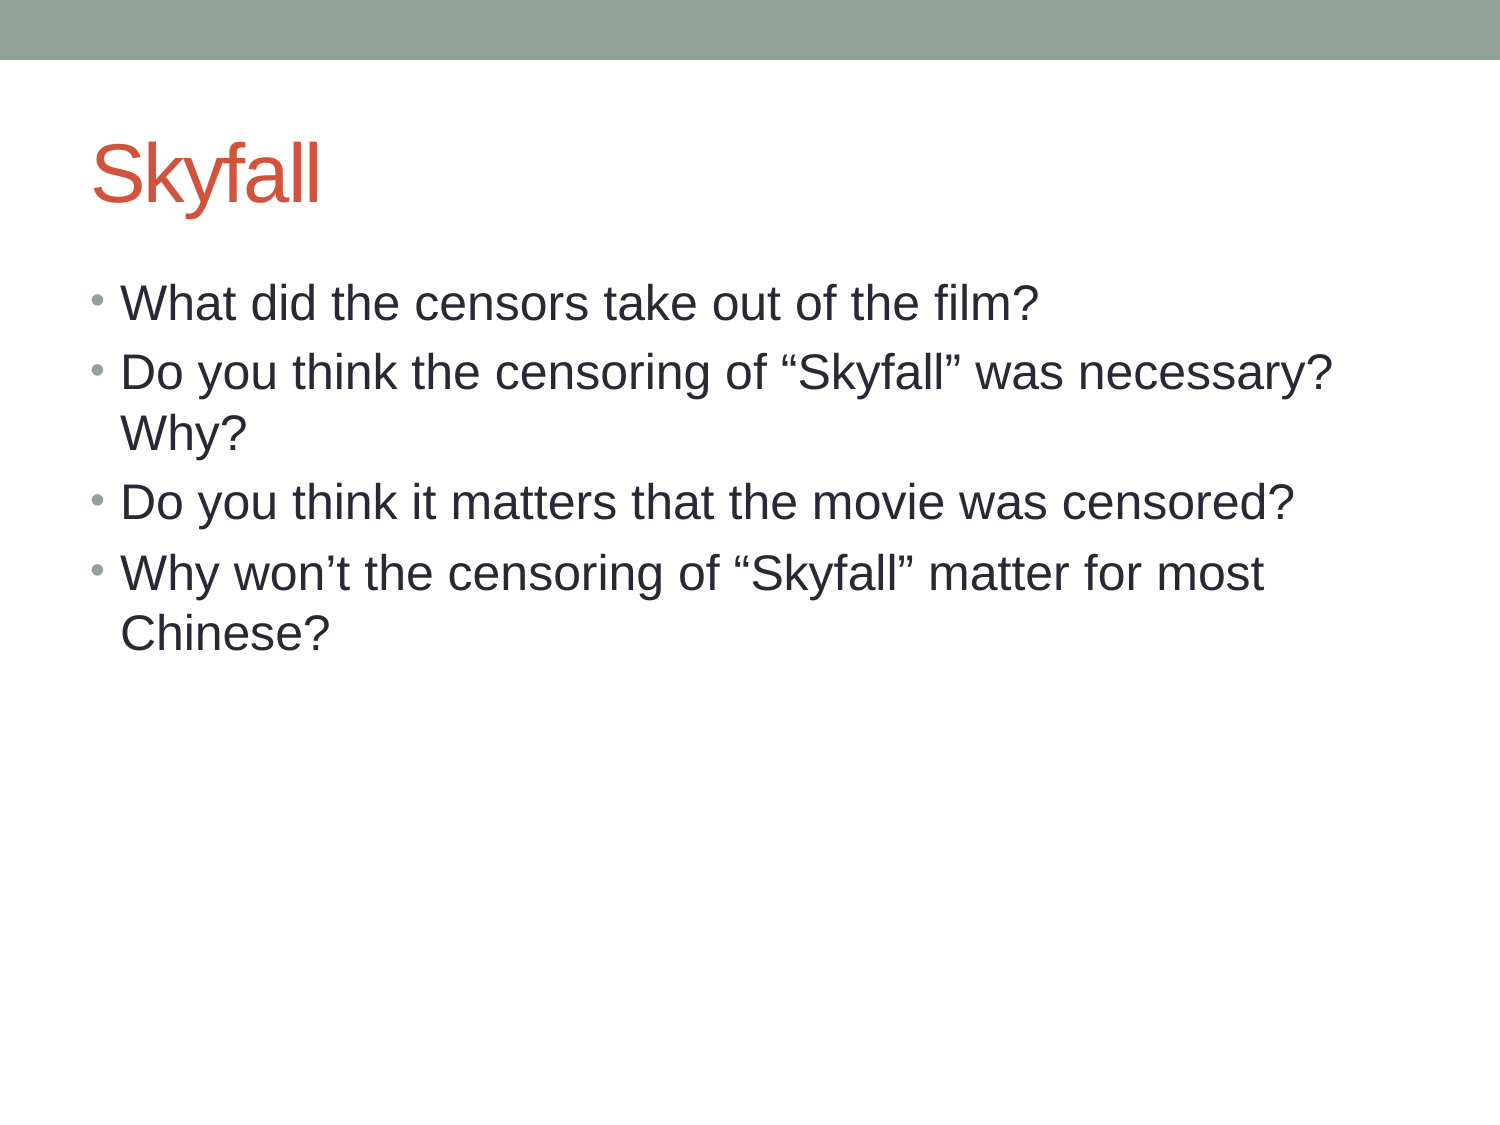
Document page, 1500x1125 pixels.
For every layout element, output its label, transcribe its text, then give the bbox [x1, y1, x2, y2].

title Skyfall [75, 87, 1425, 250]
list What did the censors take out of the film? Do you think the censoring of “Skyfall” was necessary? Why? Do you think it matters that the movie was censored? Why won’t the censoring of “Skyfall” matter for most Chinese? [75, 262, 1425, 1063]
